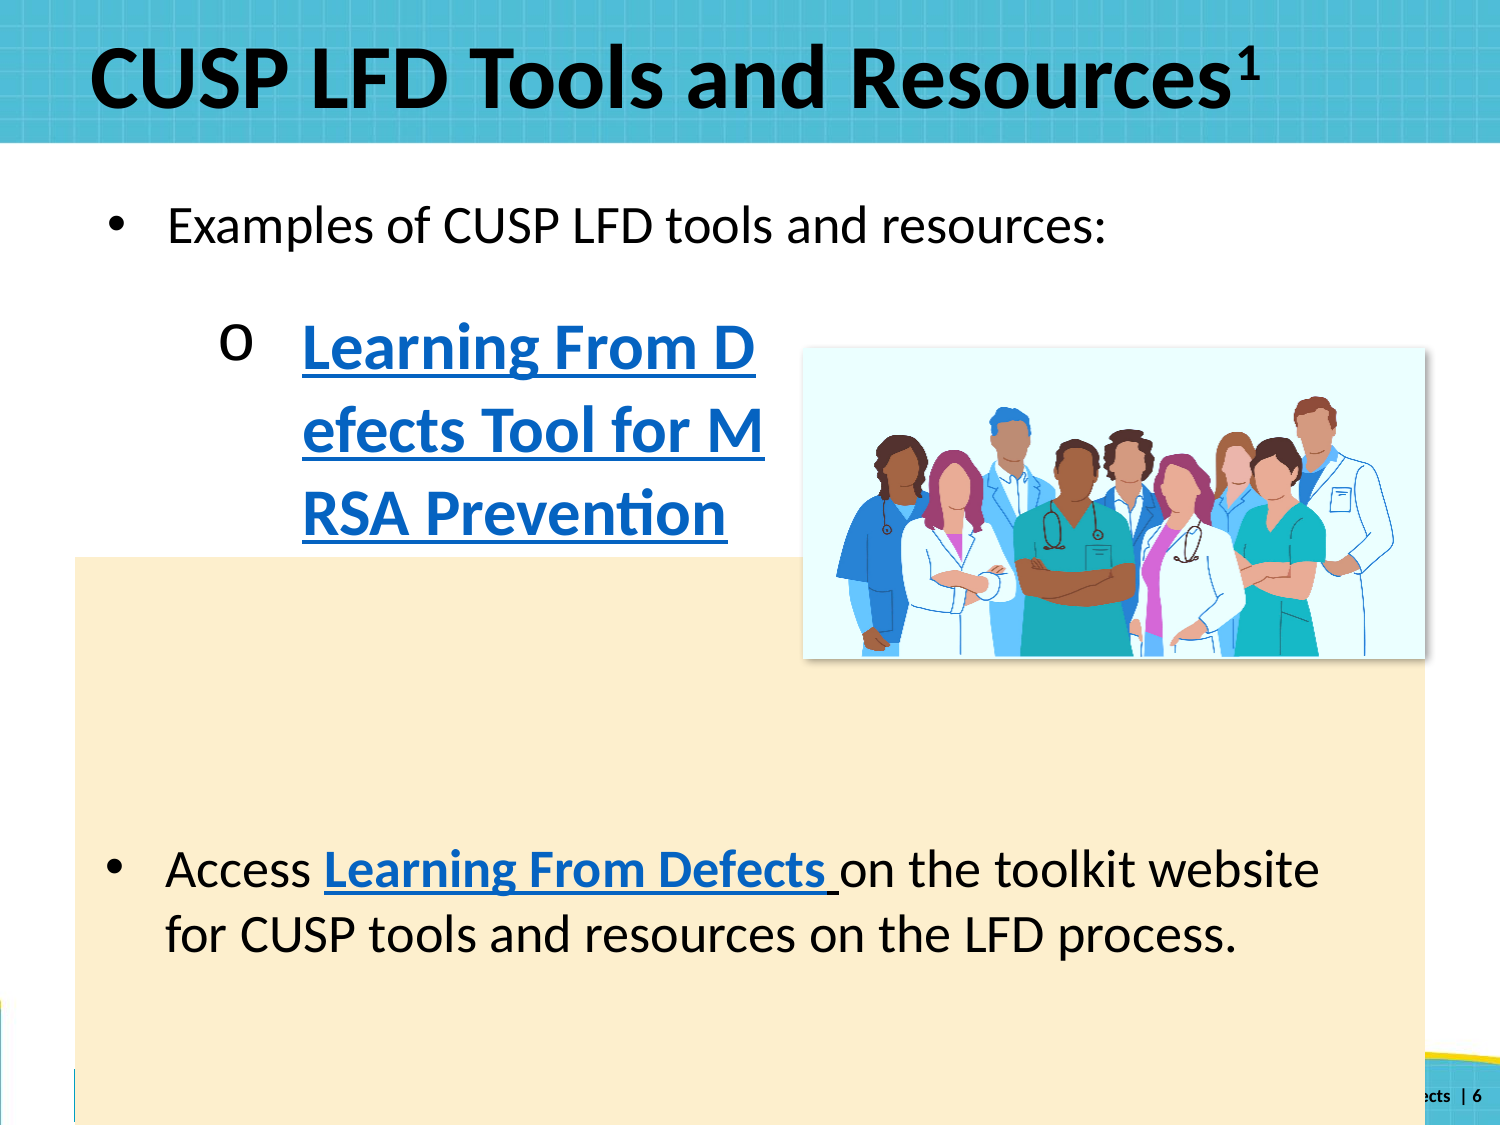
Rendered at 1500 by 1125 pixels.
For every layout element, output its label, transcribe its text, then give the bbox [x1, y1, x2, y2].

slide_number | 6 [1455, 1065, 1500, 1125]
list Access Learning From Defects on the toolkit website for CUSP tools and resources on the LFD process. [75, 557, 1425, 1125]
list Examples of CUSP LFD tools and resources: [92, 182, 1392, 284]
list Learning From Defects Tool for MRSA Prevention Example of a Completed Learning From Defects Tool Investigating A Defect Worksheet [94, 279, 781, 557]
title CUSP LFD Tools and Resources1 [75, 0, 1425, 150]
picture [0, 0, 1500, 1125]
